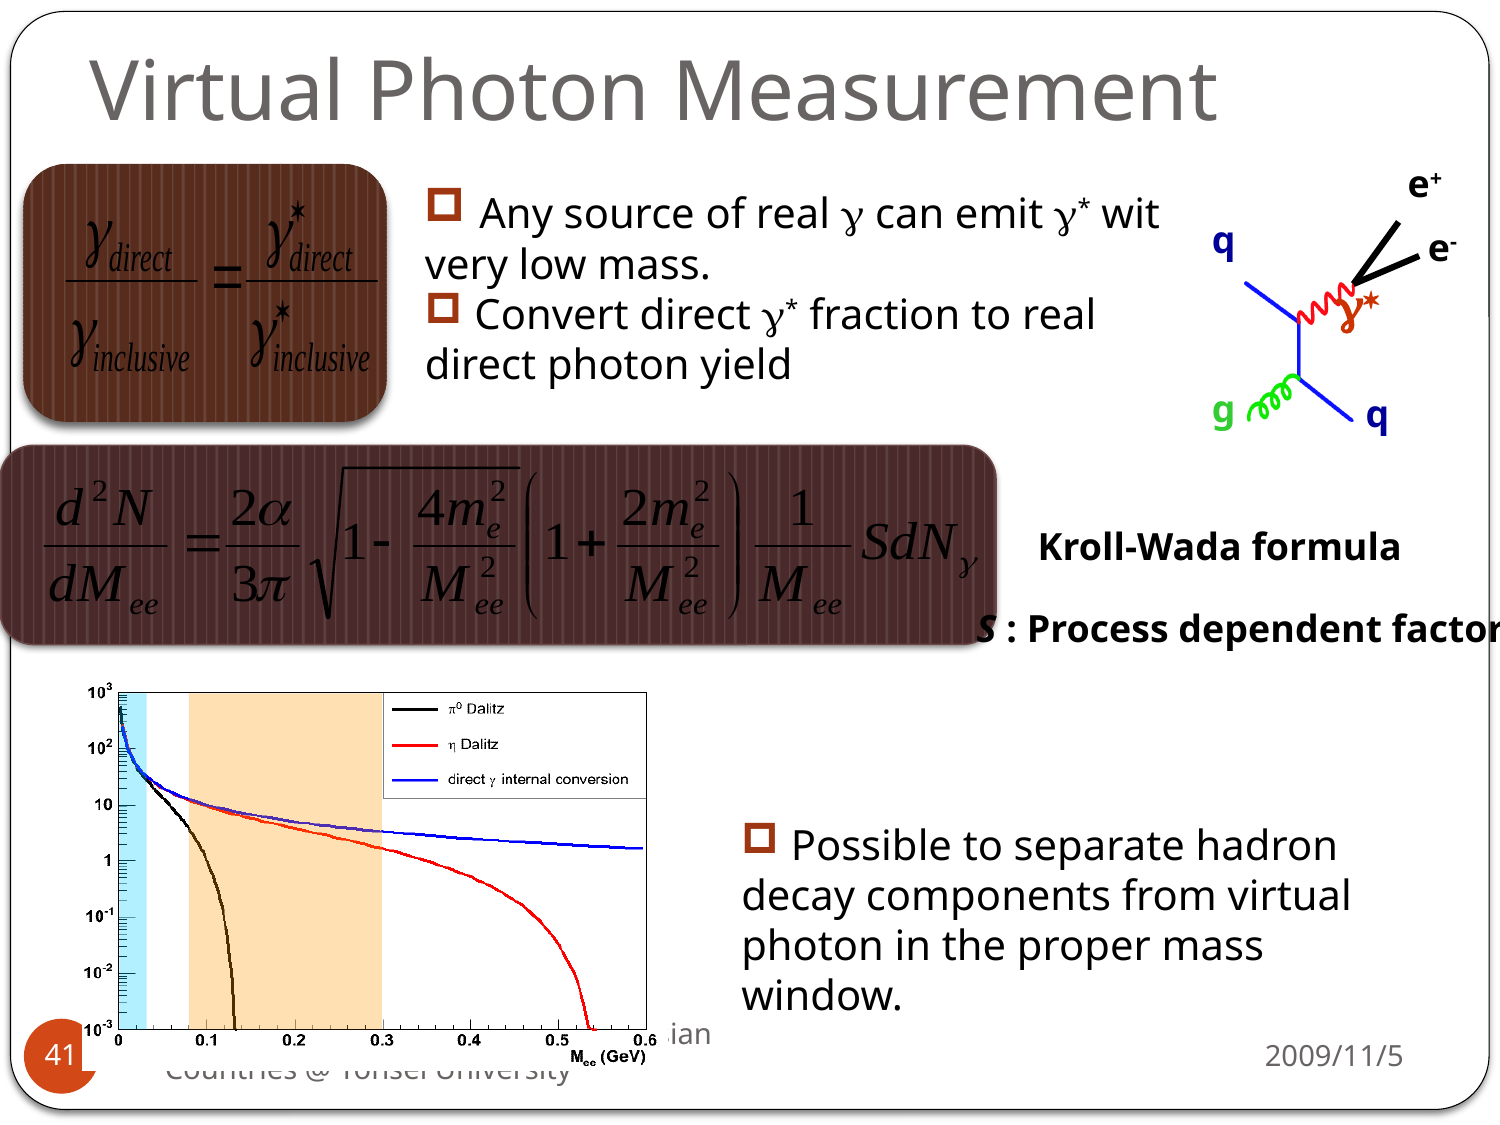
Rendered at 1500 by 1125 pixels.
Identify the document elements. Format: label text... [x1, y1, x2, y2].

slide_number 41 [23, 1018, 91, 1094]
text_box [81, 679, 669, 1072]
text_box S : Process dependent factor [961, 597, 1500, 658]
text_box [34, 456, 985, 631]
text_box [23, 163, 384, 422]
text_box Possible to separate hadron decay components from virtual photon in the proper mass window. [726, 761, 1442, 1027]
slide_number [1012, 1027, 1419, 1094]
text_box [58, 175, 387, 387]
title Virtual Photon Measurement [75, 1, 1425, 153]
text_box Kroll-Wada formula [1023, 515, 1417, 576]
footer The Workshop ALICE Upgredes by Asian Countries @ Yonsei University [150, 1012, 800, 1088]
text_box Any source of real g can emit g* with very low mass. Convert direct g* fraction to real direct photon yield [410, 175, 1154, 396]
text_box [1159, 152, 1500, 481]
text_box [0, 444, 997, 646]
